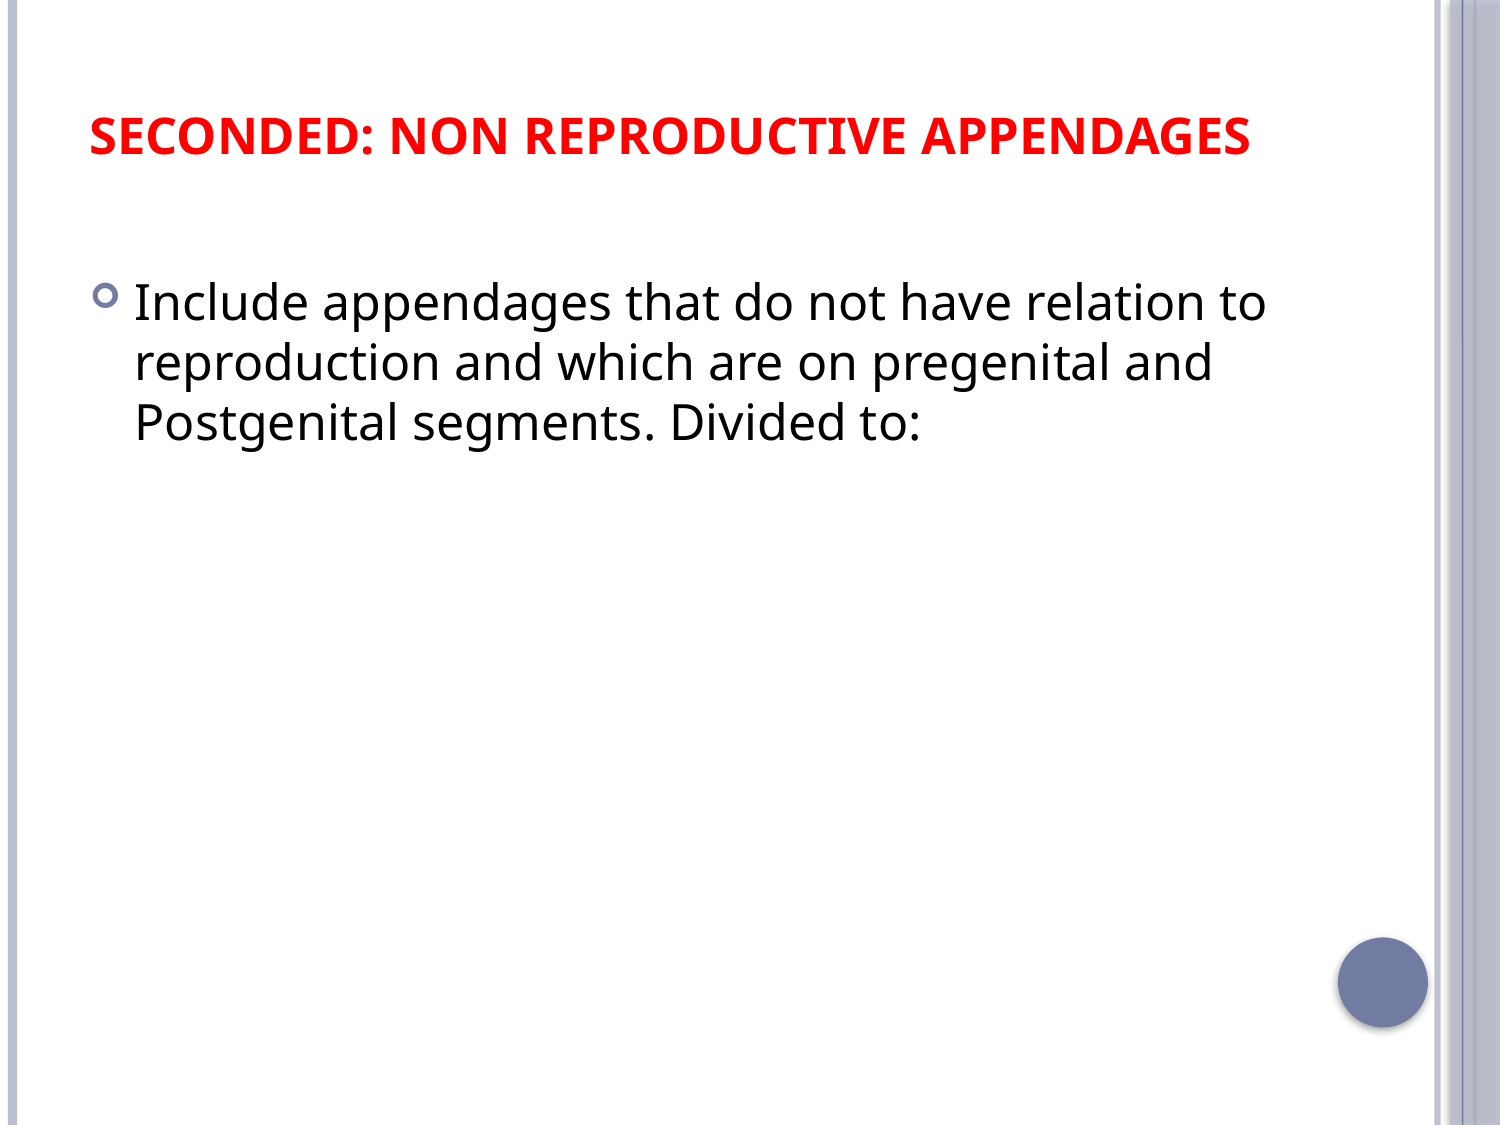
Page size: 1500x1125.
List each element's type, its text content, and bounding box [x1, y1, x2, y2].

list Include appendages that do not have relation to reproduction and which are on pregenital and Postgenital segments. Divided to: [75, 262, 1300, 1062]
title Seconded: Non Reproductive appendages [75, 45, 1300, 233]
